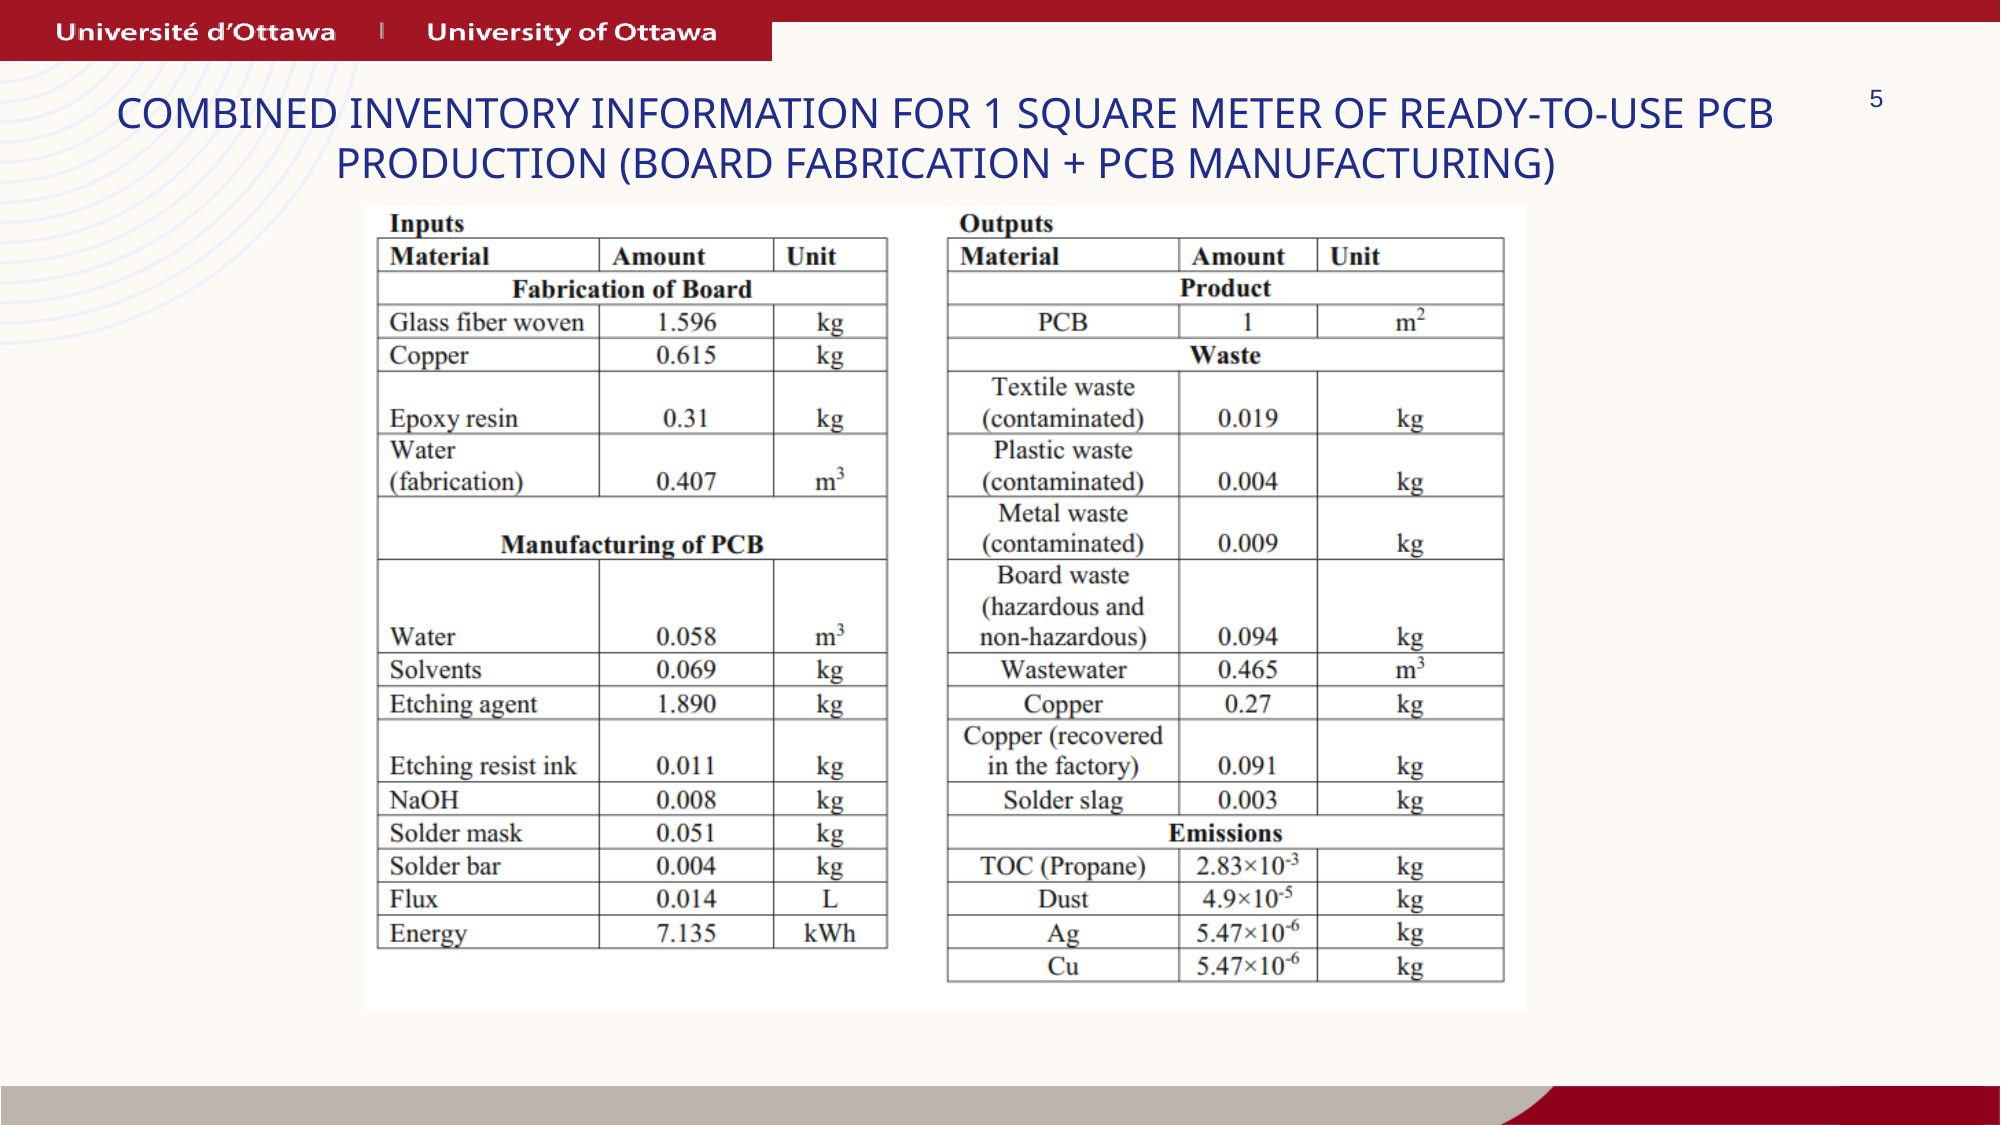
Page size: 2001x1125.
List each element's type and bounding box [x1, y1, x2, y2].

list [364, 206, 1527, 1012]
text_box [0, 0, 2000, 1125]
